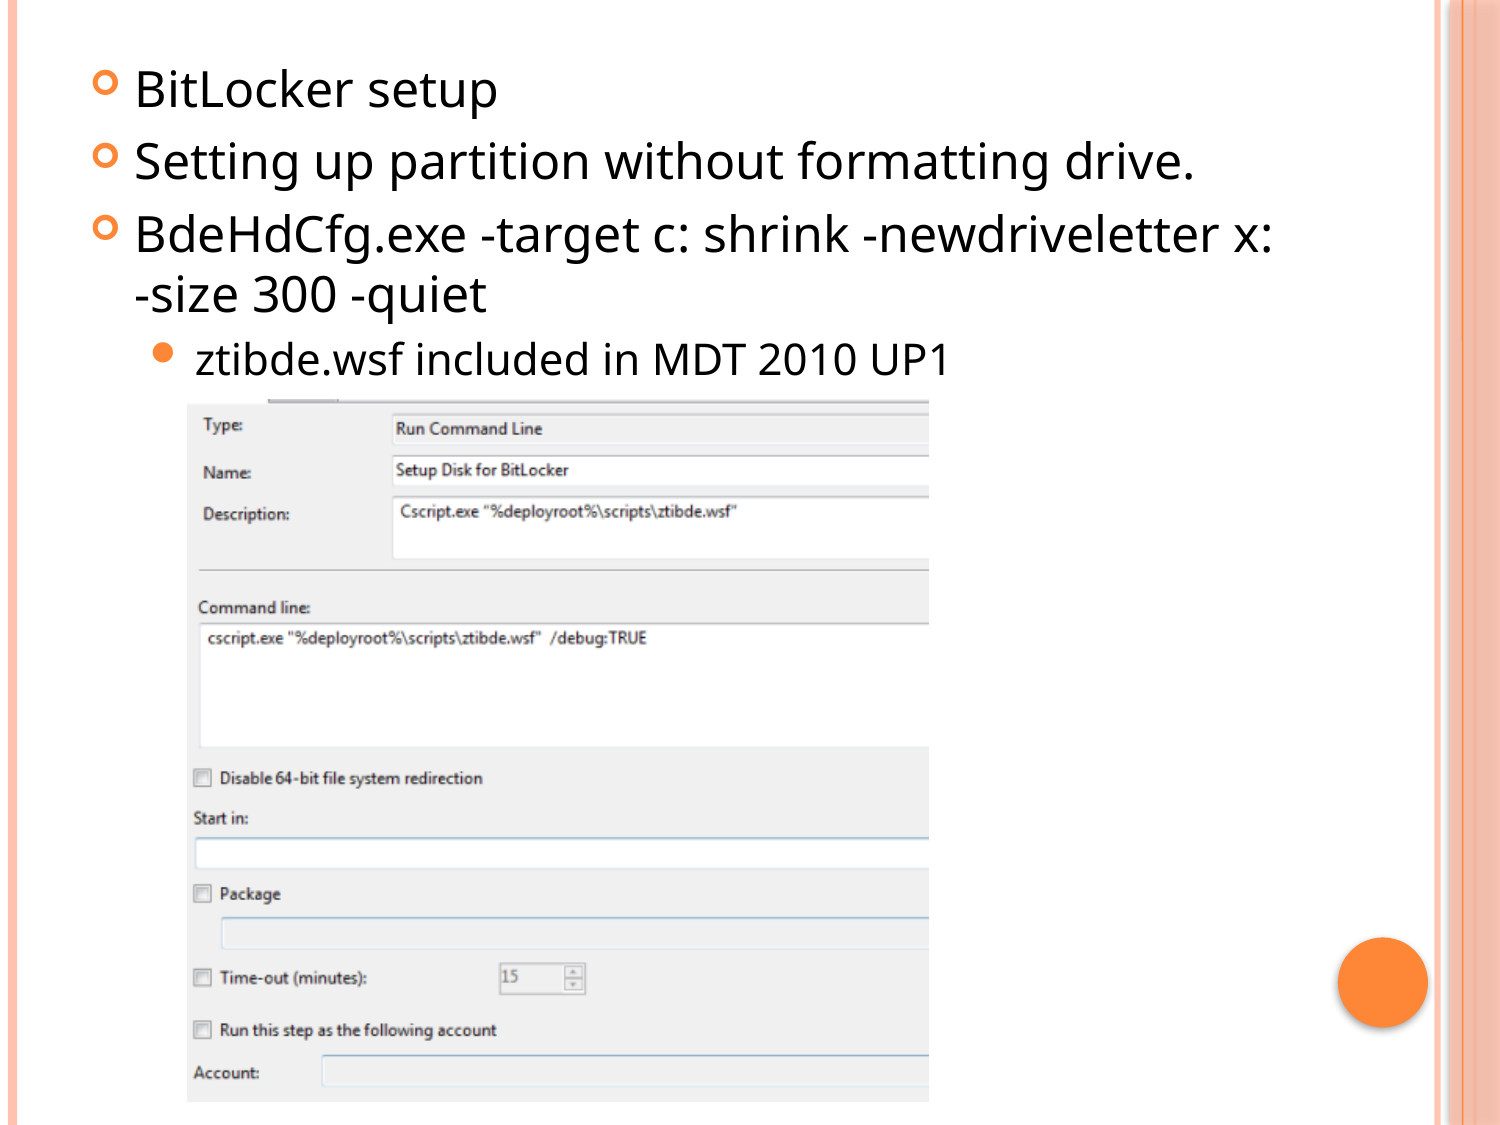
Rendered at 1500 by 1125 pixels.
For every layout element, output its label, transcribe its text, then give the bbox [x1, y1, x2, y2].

picture [186, 399, 929, 1102]
list BitLocker setup Setting up partition without formatting drive. BdeHdCfg.exe -target c: shrink -newdriveletter x: -size 300 -quiet ztibde.wsf included in MDT 2010 UP1 [75, 50, 1300, 1062]
